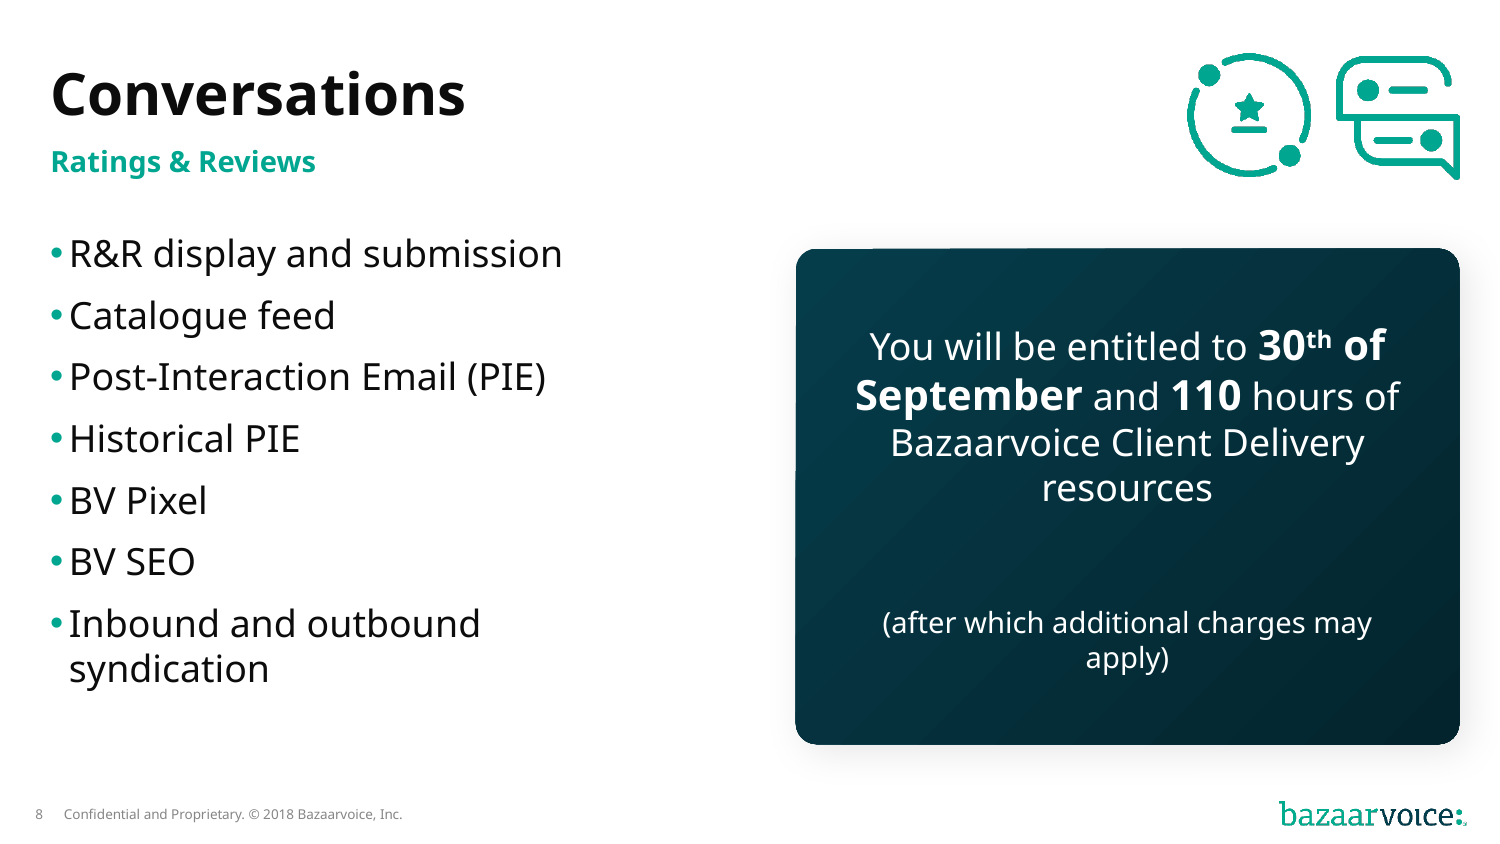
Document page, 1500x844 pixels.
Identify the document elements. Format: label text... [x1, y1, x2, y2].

text_box R&R display and submission Catalogue feed Post-Interaction Email (PIE) Historical PIE BV Pixel BV SEO Inbound and outbound syndication [35, 222, 678, 776]
picture [1187, 52, 1311, 177]
picture [1402, 812, 1409, 823]
list Ratings & Reviews [35, 135, 1460, 194]
title Conversations [35, 33, 1460, 135]
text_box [795, 248, 1460, 745]
picture [1335, 56, 1460, 181]
picture [1279, 801, 1467, 826]
